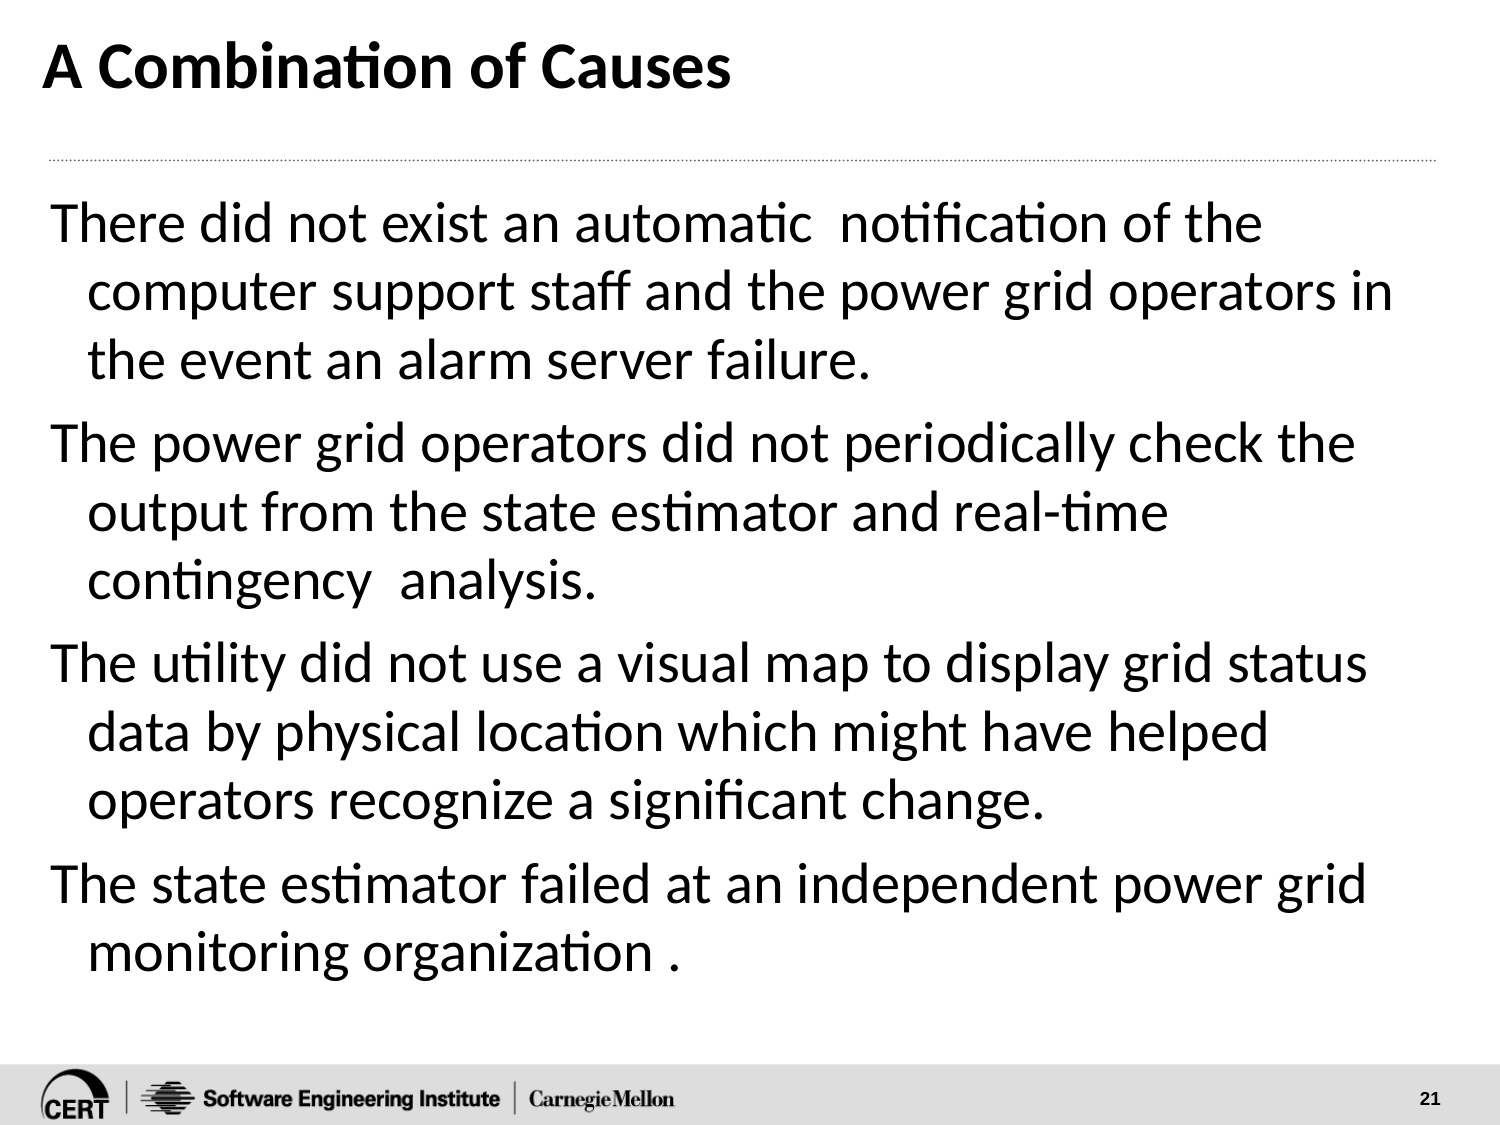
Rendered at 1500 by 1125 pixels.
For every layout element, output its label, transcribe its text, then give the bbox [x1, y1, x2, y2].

picture [24, 1065, 688, 1125]
list There did not exist an automatic notification of the computer support staff and the power grid operators in the event an alarm server failure. The power grid operators did not periodically check the output from the state estimator and real-time contingency analysis. The utility did not use a visual map to display grid status data by physical location which might have helped operators recognize a significant change. The state estimator failed at an independent power grid monitoring organization . [49, 187, 1438, 1001]
title A Combination of Causes [42, 37, 1434, 155]
